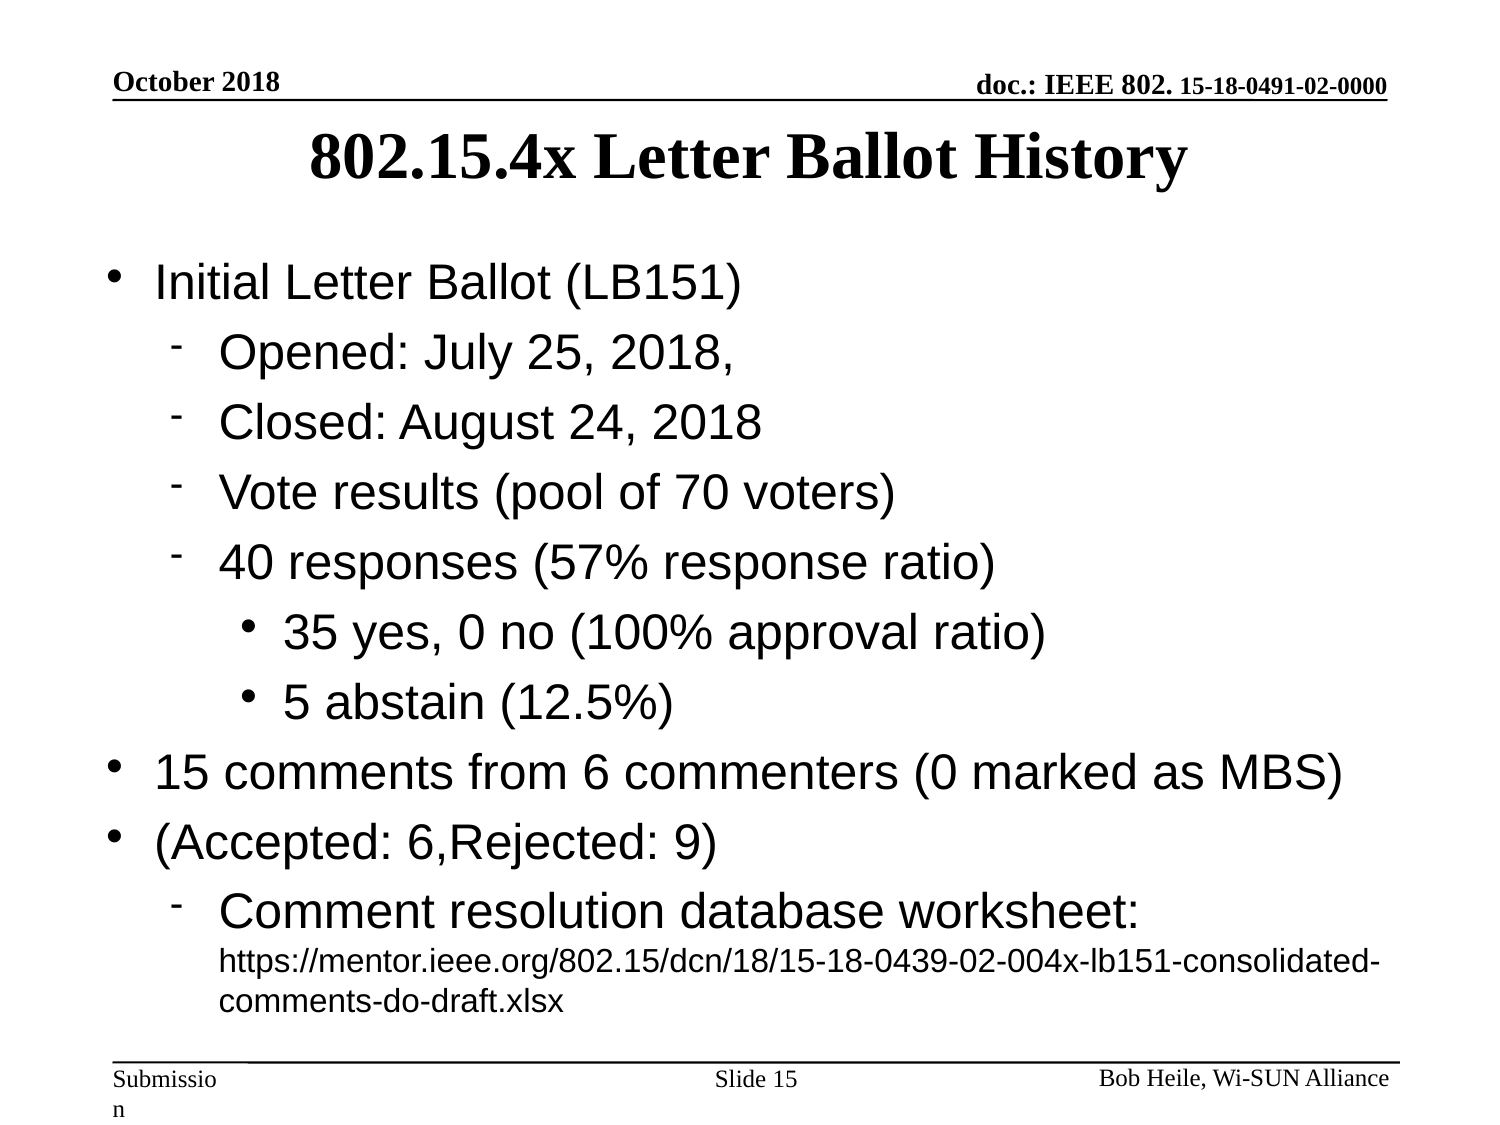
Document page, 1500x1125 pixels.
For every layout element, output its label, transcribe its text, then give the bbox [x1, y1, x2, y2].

text_box 802.15.4x Letter Ballot History [112, 104, 1388, 230]
list Initial Letter Ballot (LB151) Opened: July 25, 2018, Closed: August 24, 2018 Vote results (pool of 70 voters) 40 responses (57% response ratio) 35 yes, 0 no (100% approval ratio) 5 abstain (12.5%) 15 comments from 6 commenters (0 marked as MBS) (Accepted: 6,Rejected: 9) Comment resolution database worksheet: https://mentor.ieee.org/802.15/dcn/18/15-18-0439-02-004x-lb151-consolidated-comments-do-draft.xlsx [75, 241, 1425, 1068]
slide_number Slide 15 [712, 1062, 800, 1093]
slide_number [112, 62, 375, 98]
footer Bob Heile, Wi-SUN Alliance [1098, 1062, 1413, 1092]
